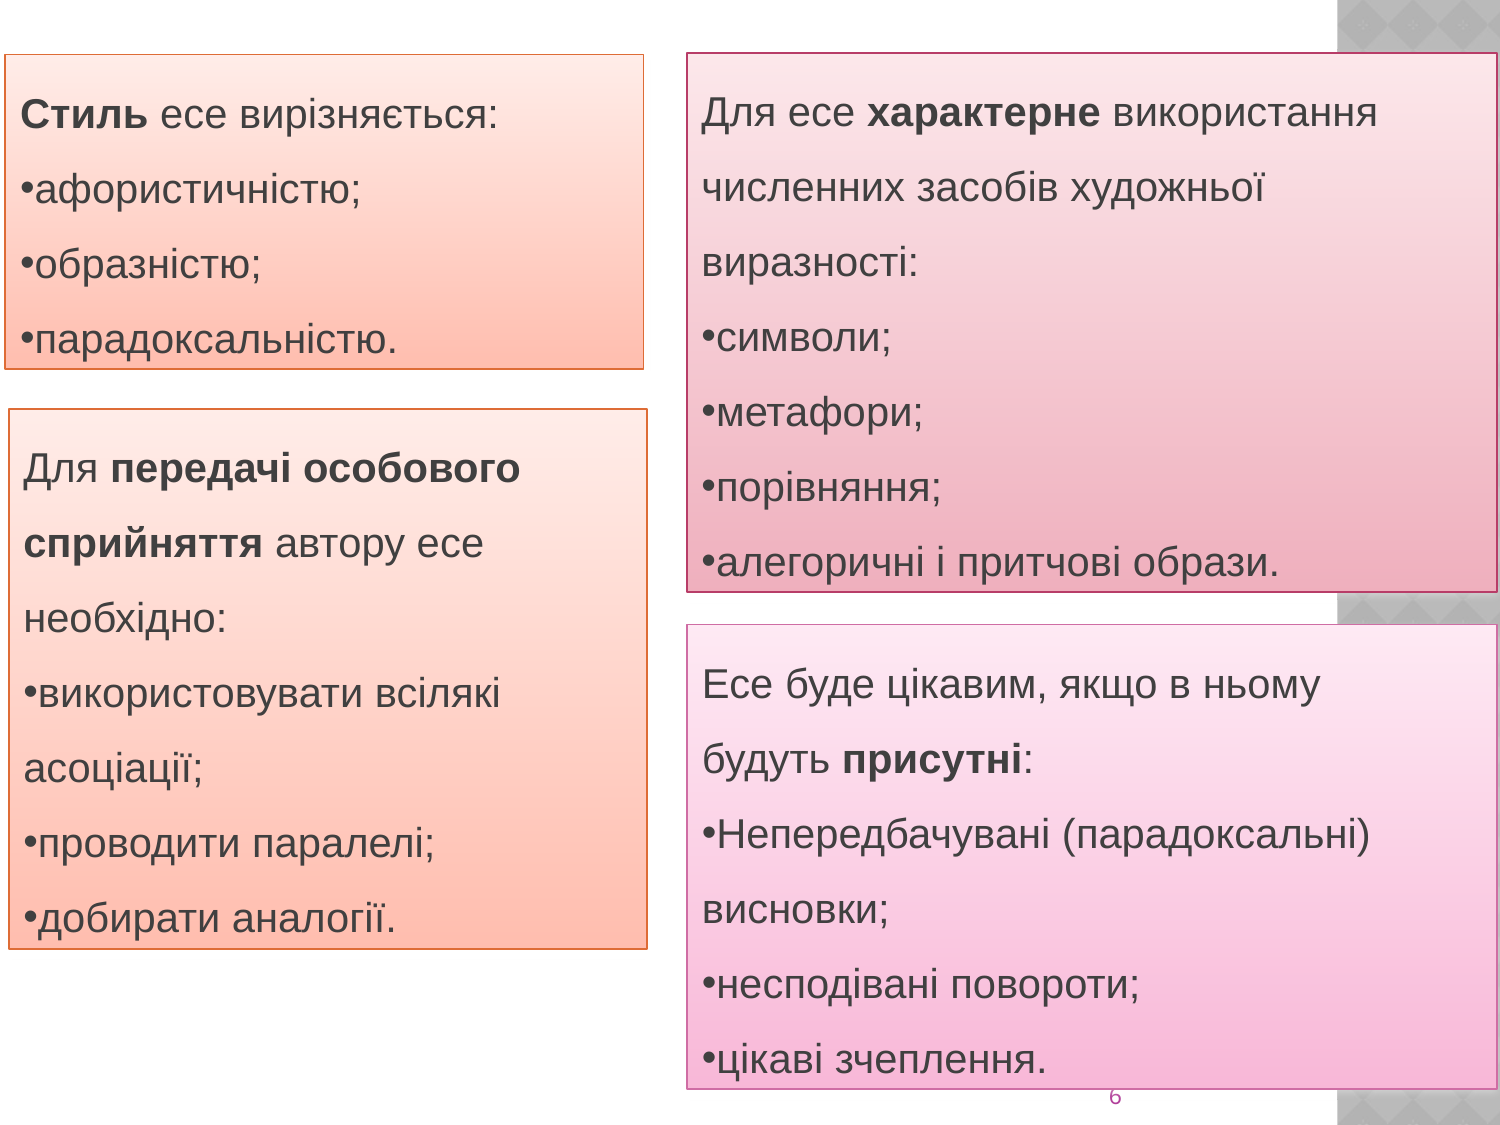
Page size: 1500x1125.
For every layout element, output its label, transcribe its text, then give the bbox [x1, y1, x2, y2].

slide_number 6 [1025, 1075, 1122, 1113]
text_box Для есе характерне використання численних засобів художньої виразності: символи; метафори; порівняння; алегоричні і притчові образи. [686, 52, 1498, 593]
text_box Стиль есе вирізняється: афористичністю; образністю; парадоксальністю. [4, 54, 644, 370]
text_box Есе буде цікавим, якщо в ньому будуть присутні: Непередбачувані (парадоксальні) висновки; несподівані повороти; цікаві зчеплення. [686, 624, 1498, 1090]
text_box Для передачі особового сприйняття автору есе необхідно: використовувати всілякі асоціації; проводити паралелі; добирати аналогії. [8, 408, 648, 950]
